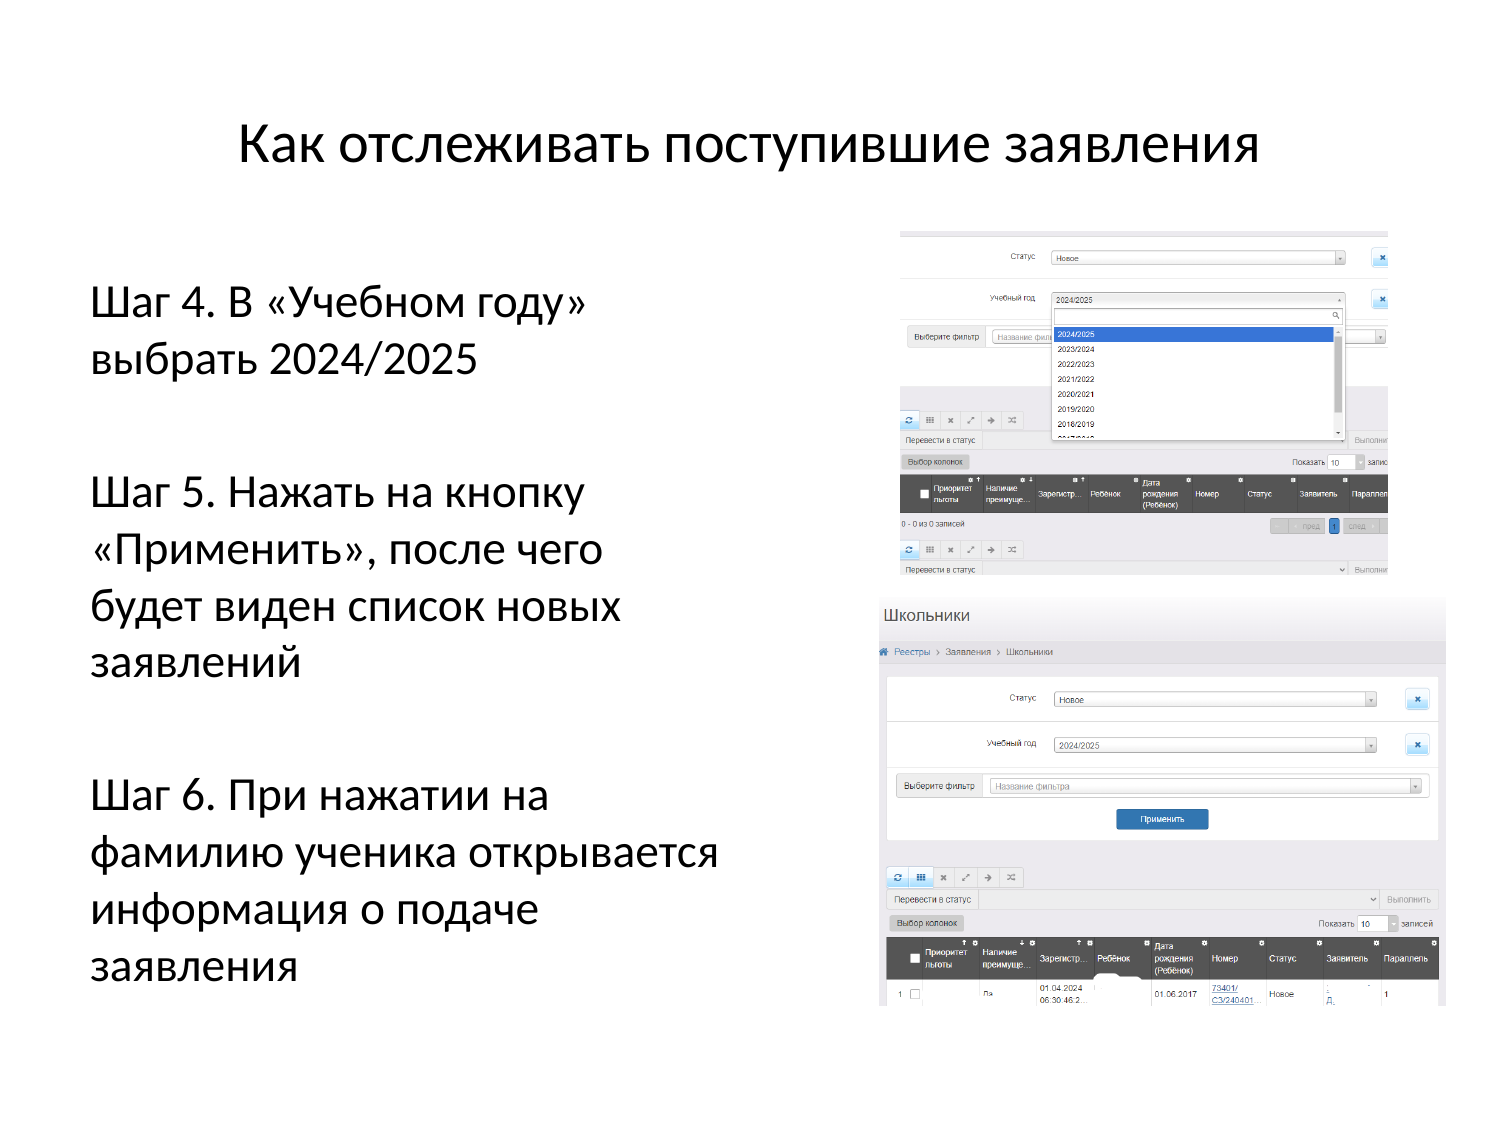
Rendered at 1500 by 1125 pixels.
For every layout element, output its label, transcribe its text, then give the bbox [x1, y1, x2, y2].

picture [879, 597, 1446, 1006]
title Как отслеживать поступившие заявления [75, 45, 1425, 233]
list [900, 231, 1388, 575]
list Шаг 4. В «Учебном году» выбрать 2024/2025 Шаг 5. Нажать на кнопку «Применить», после чего будет виден список новых заявлений Шаг 6. При нажатии на фамилию ученика открывается информация о подаче заявления [75, 262, 738, 1005]
